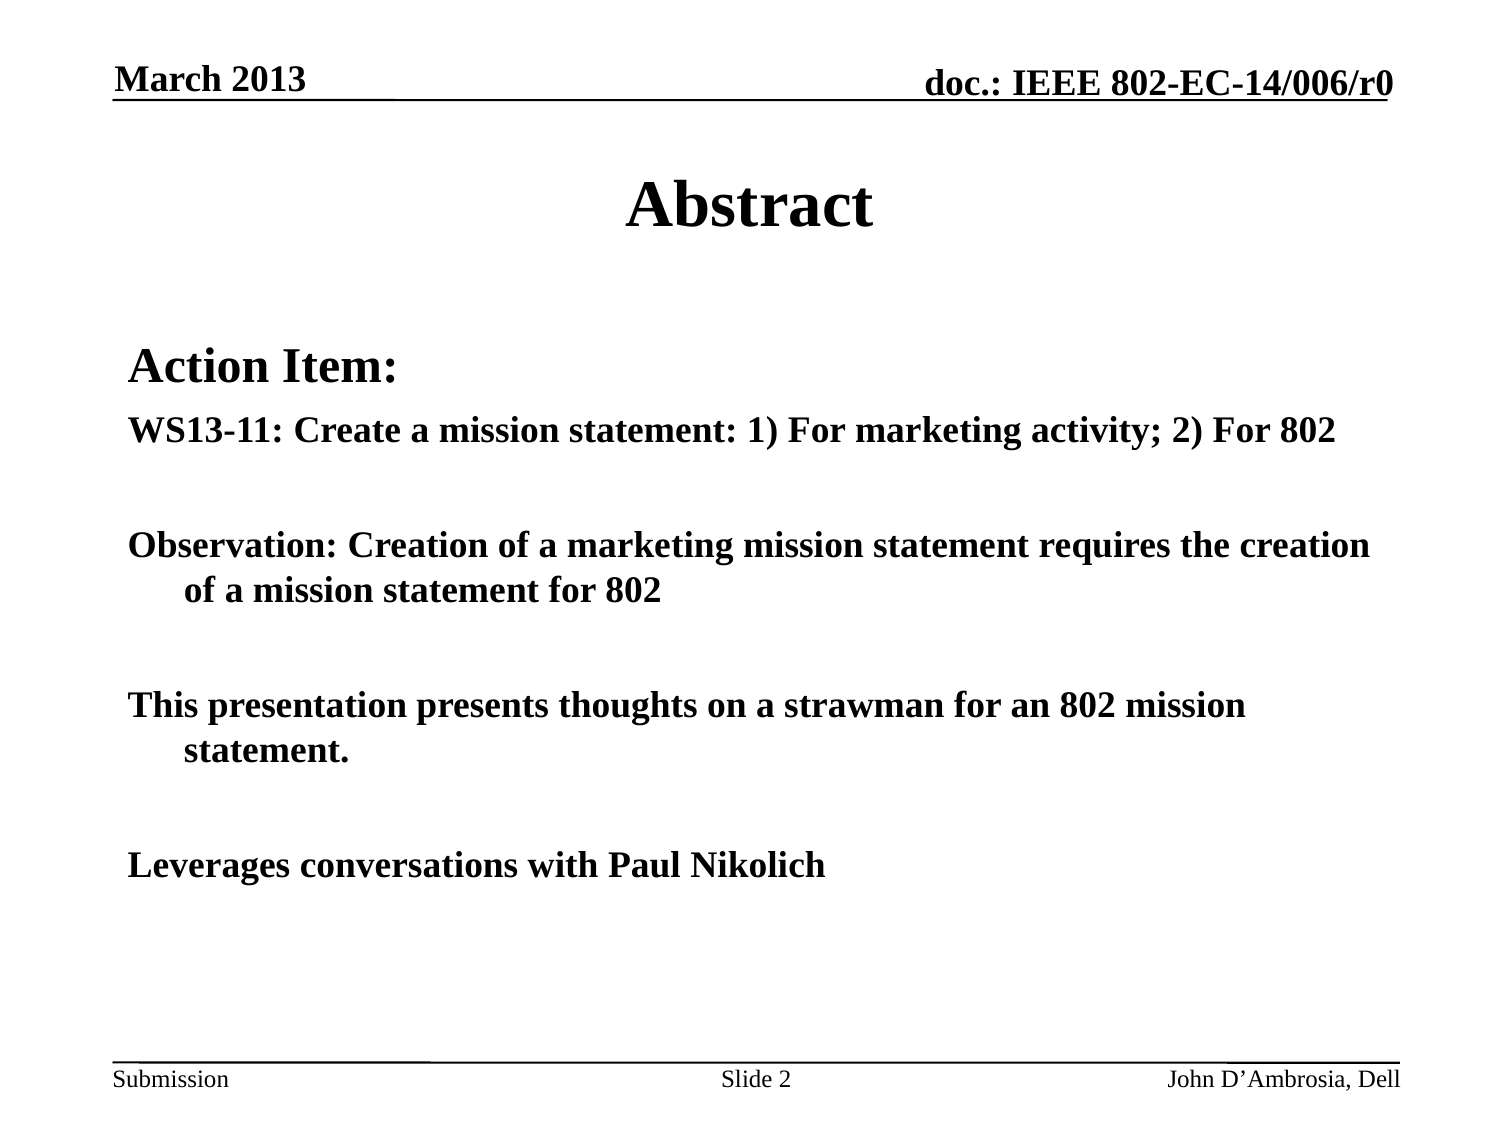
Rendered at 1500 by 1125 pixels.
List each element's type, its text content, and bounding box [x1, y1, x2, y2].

slide_number Slide 2 [712, 1061, 800, 1123]
list Action Item: WS13-11: Create a mission statement: 1) For marketing activity; 2) For 802 Observation: Creation of a marketing mission statement requires the creation of a mission statement for 802 This presentation presents thoughts on a strawman for an 802 mission statement. Leverages conversations with Paul Nikolich [112, 324, 1388, 1001]
footer John D’Ambrosia, Dell [902, 1061, 1402, 1093]
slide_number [114, 54, 540, 100]
title Abstract [112, 112, 1388, 288]
